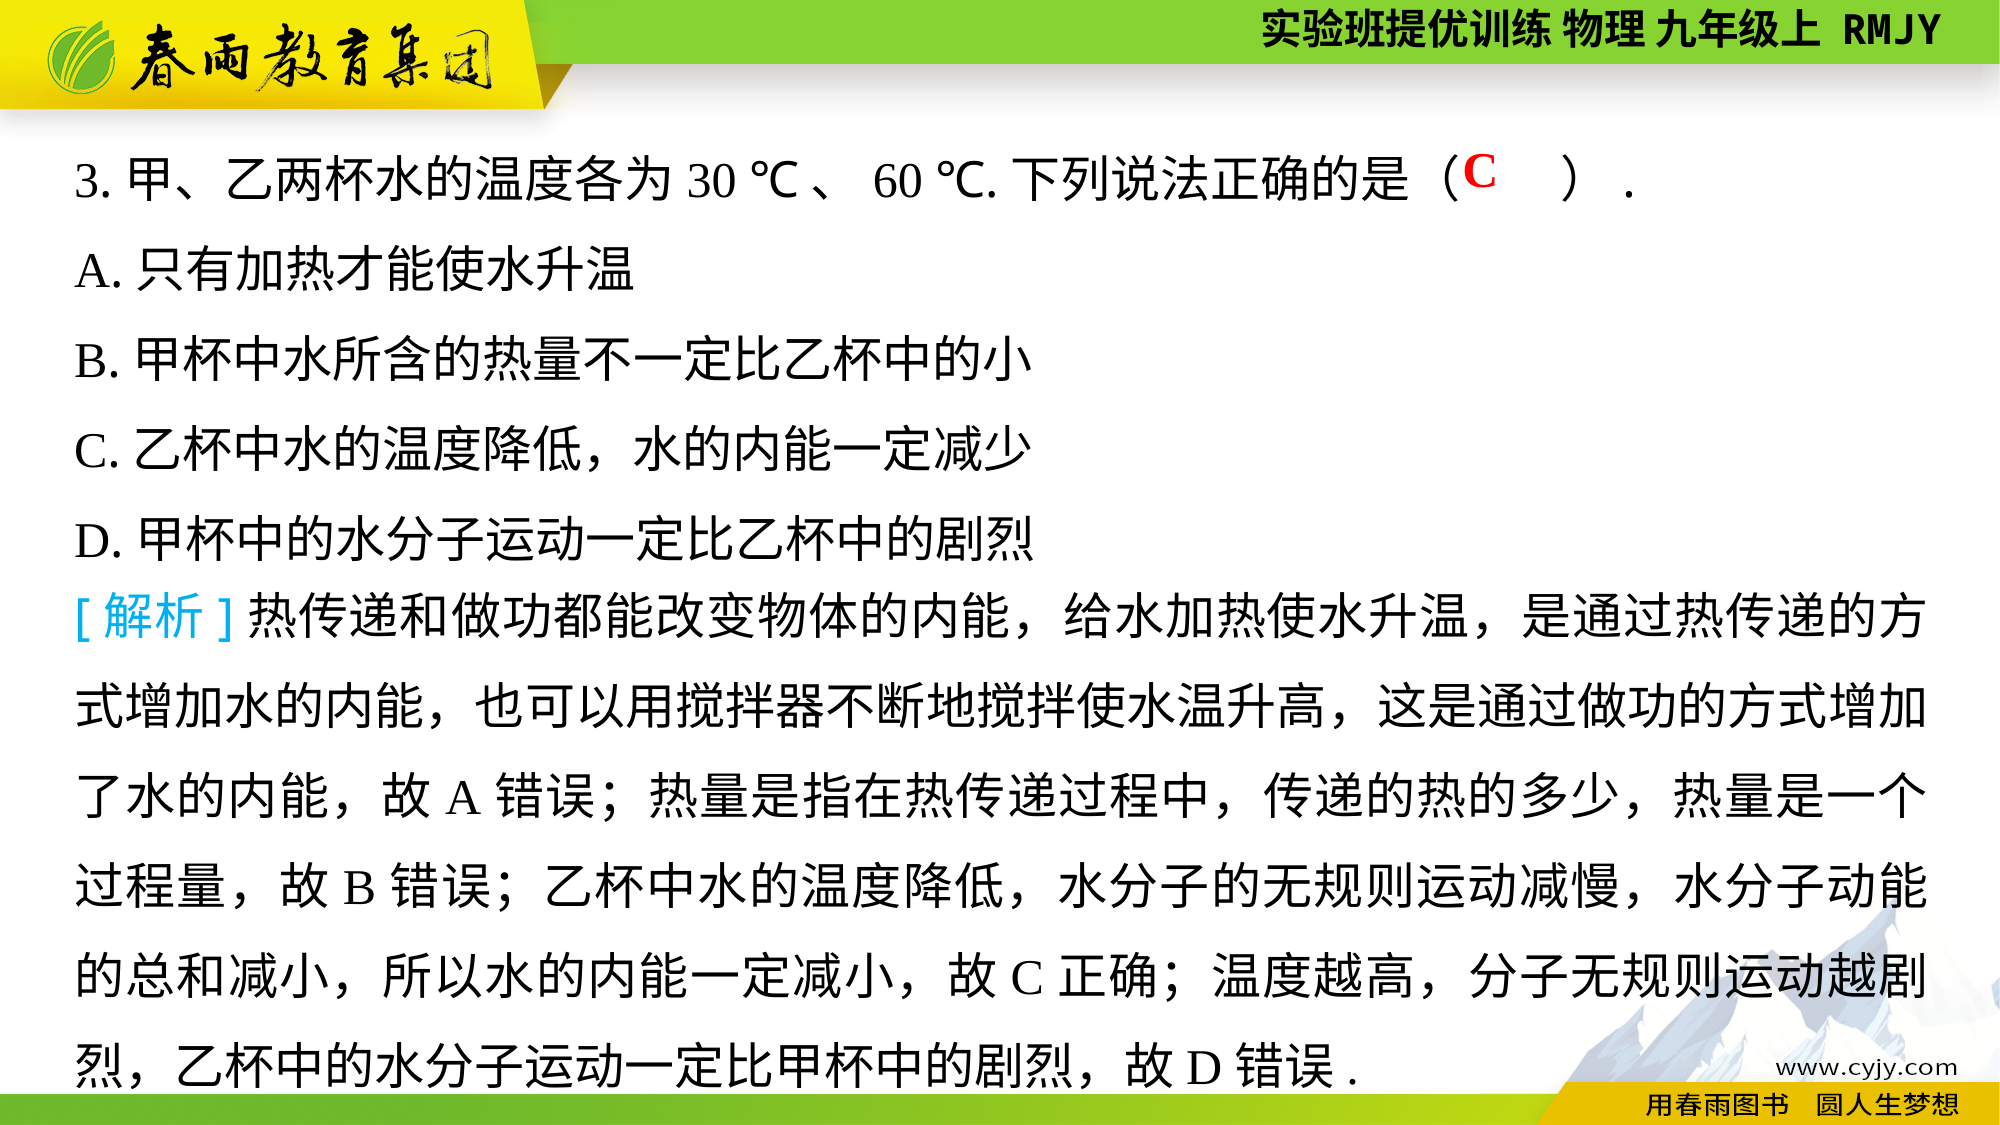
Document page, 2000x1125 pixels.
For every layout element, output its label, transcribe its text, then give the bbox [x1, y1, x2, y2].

text_box C [1447, 129, 1514, 205]
list 3.甲、乙两杯水的温度各为30 ℃、60 ℃.下列说法正确的是（ ）. A.只有加热才能使水升温 B.甲杯中水所含的热量不一定比乙杯中的小 C.乙杯中水的温度降低，水的内能一定减少 D.甲杯中的水分子运动一定比乙杯中的剧烈 [59, 110, 1944, 547]
text_box [解析]热传递和做功都能改变物体的内能，给水加热使水升温，是通过热传递的方式增加水的内能，也可以用搅拌器不断地搅拌使水温升高，这是通过做功的方式增加了水的内能，故A错误；热量是指在热传递过程中，传递的热的多少，热量是一个过程量，故B错误；乙杯中水的温度降低，水分子的无规则运动减慢，水分子动能的总和减小，所以水的内能一定减小，故C正确；温度越高，分子无规则运动越剧烈，乙杯中的水分子运动一定比甲杯中的剧烈，故D错误. [59, 547, 1944, 1103]
picture [0, 0, 2000, 1125]
